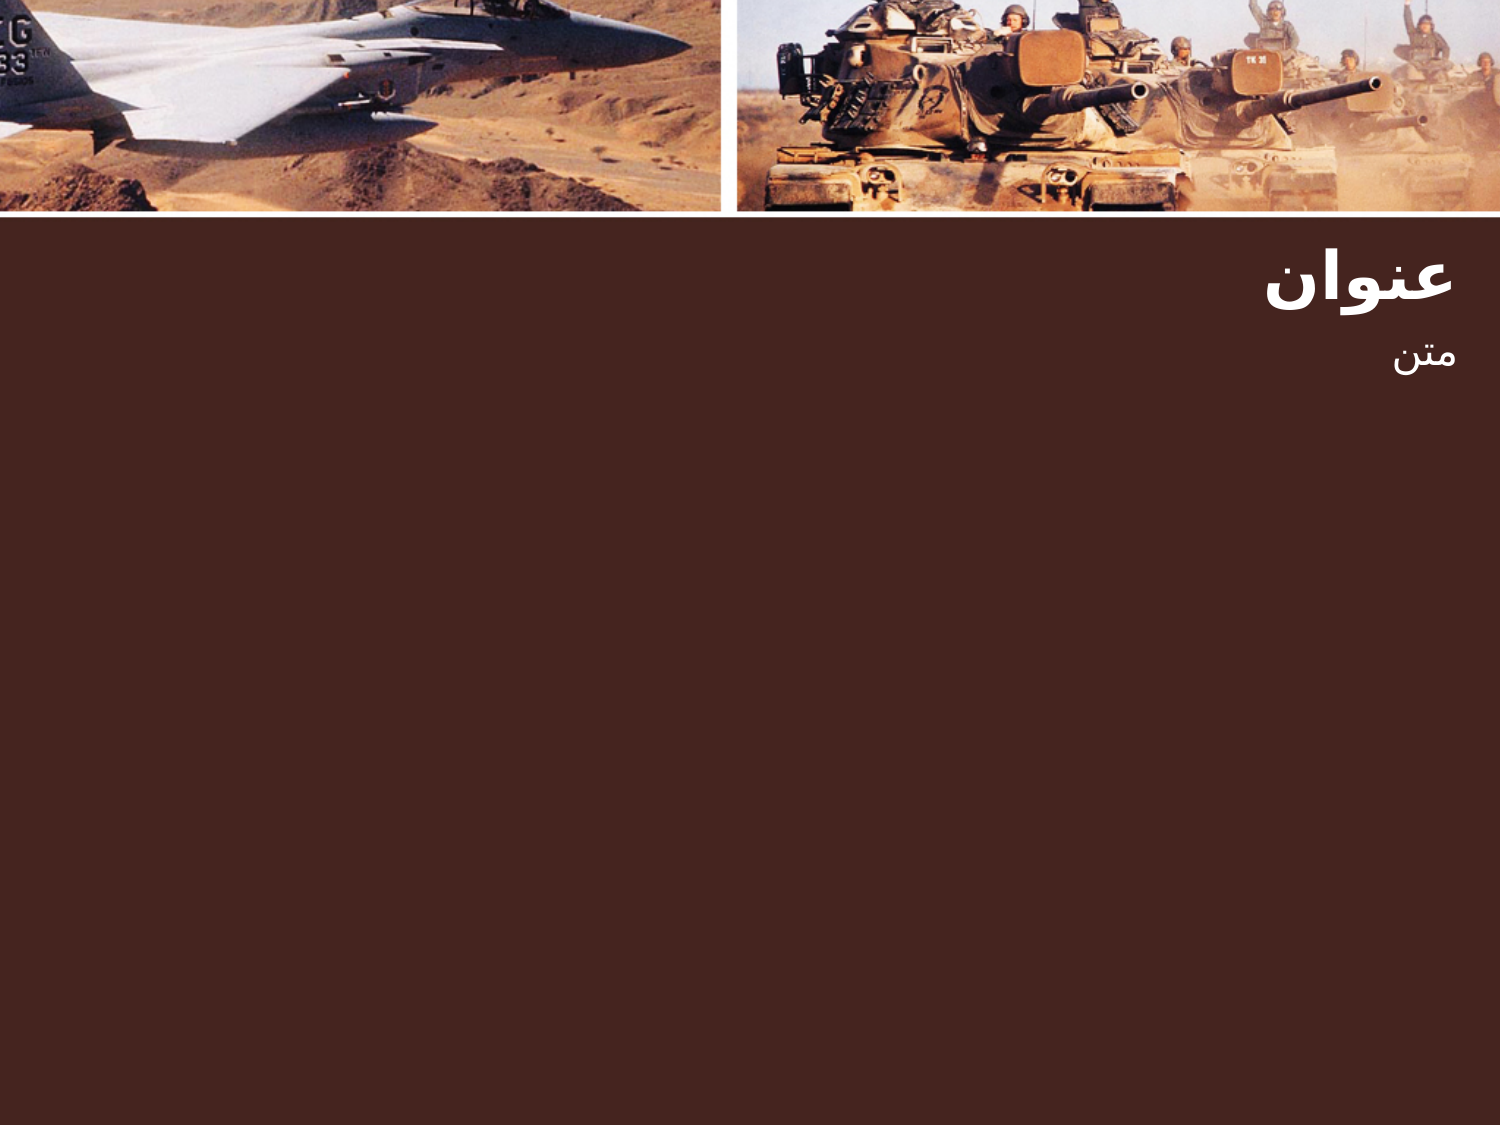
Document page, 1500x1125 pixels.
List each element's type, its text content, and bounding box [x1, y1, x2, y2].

title عنوان [74, 219, 1474, 326]
picture [0, 0, 1500, 1125]
list متن [40, 326, 1474, 1107]
